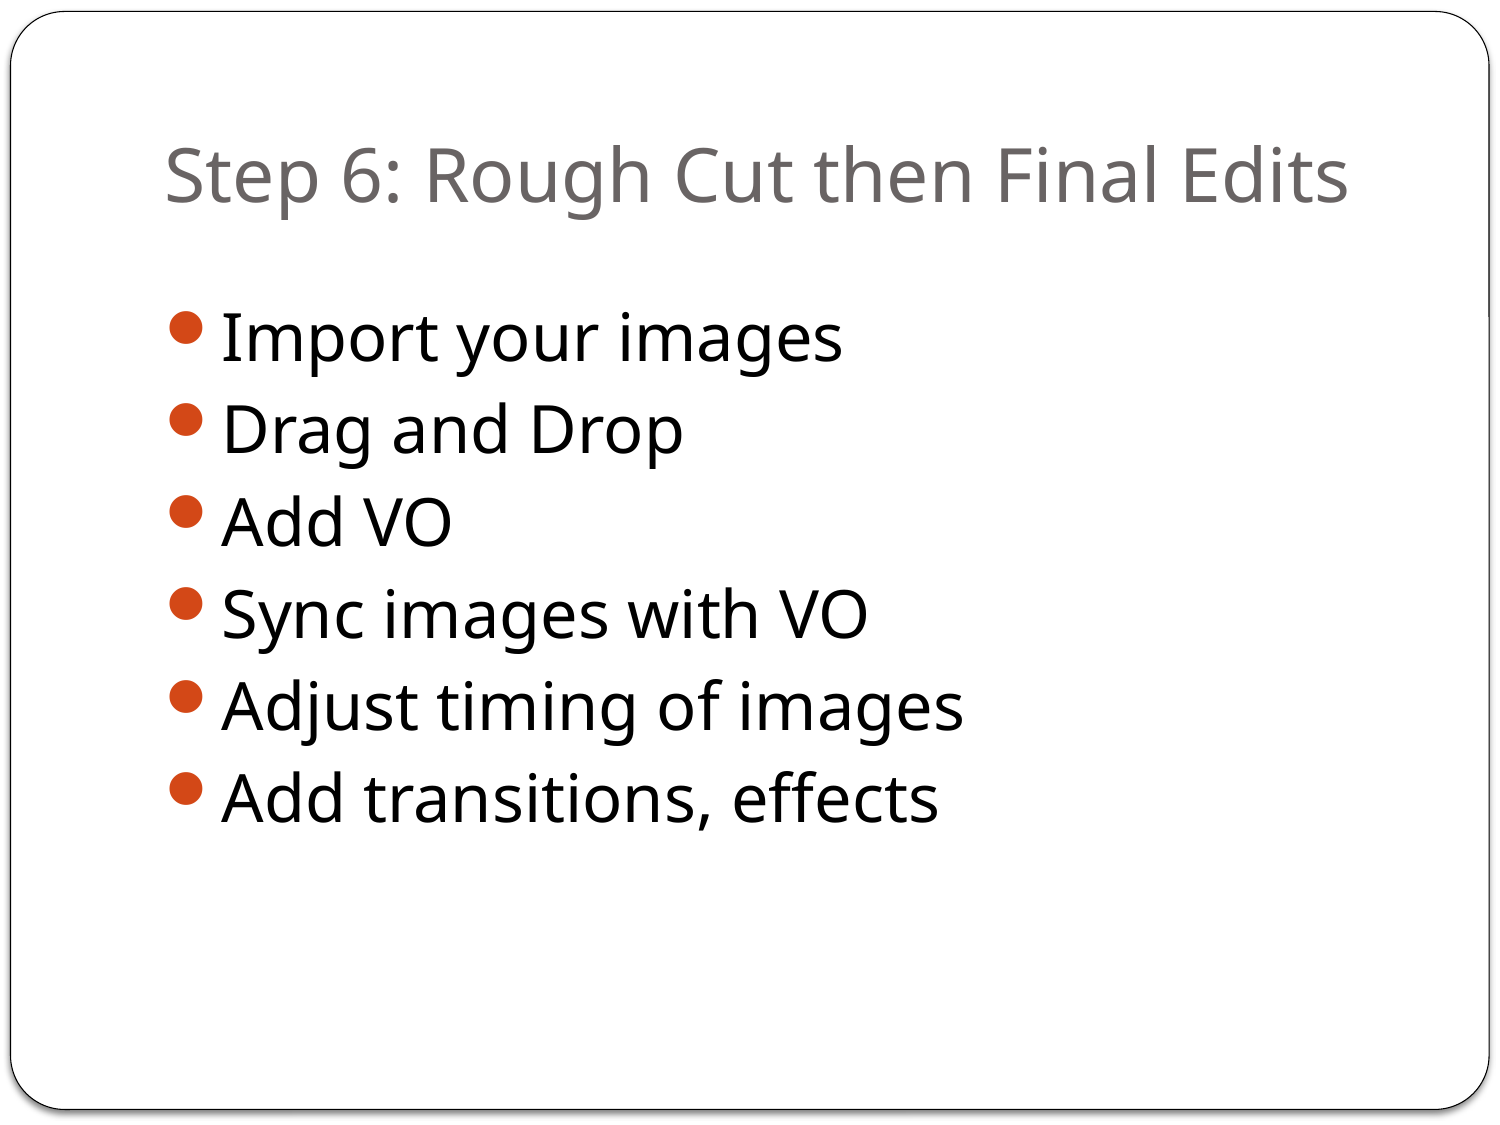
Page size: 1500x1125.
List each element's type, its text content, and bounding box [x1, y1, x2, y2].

title Step 6: Rough Cut then Final Edits [150, 45, 1425, 233]
list Import your images Drag and Drop Add VO Sync images with VO Adjust timing of images Add transitions, effects [150, 287, 1425, 988]
